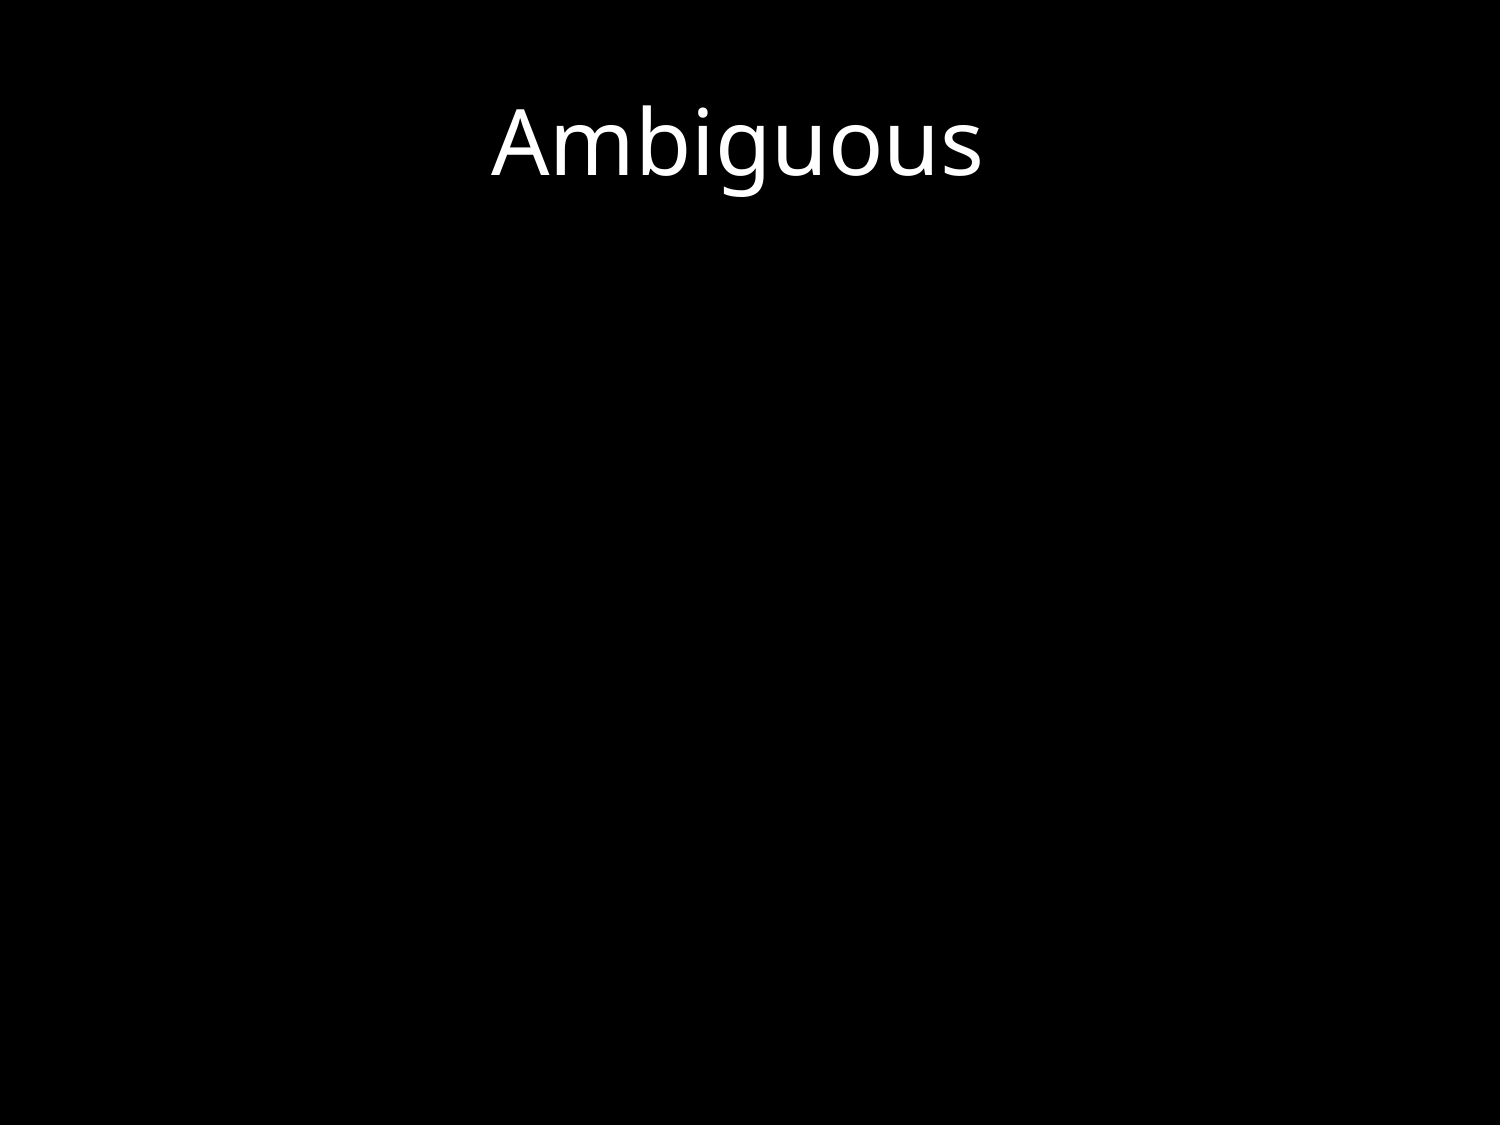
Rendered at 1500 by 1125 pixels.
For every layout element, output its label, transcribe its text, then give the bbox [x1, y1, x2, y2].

title Ambiguous [75, 45, 1425, 233]
